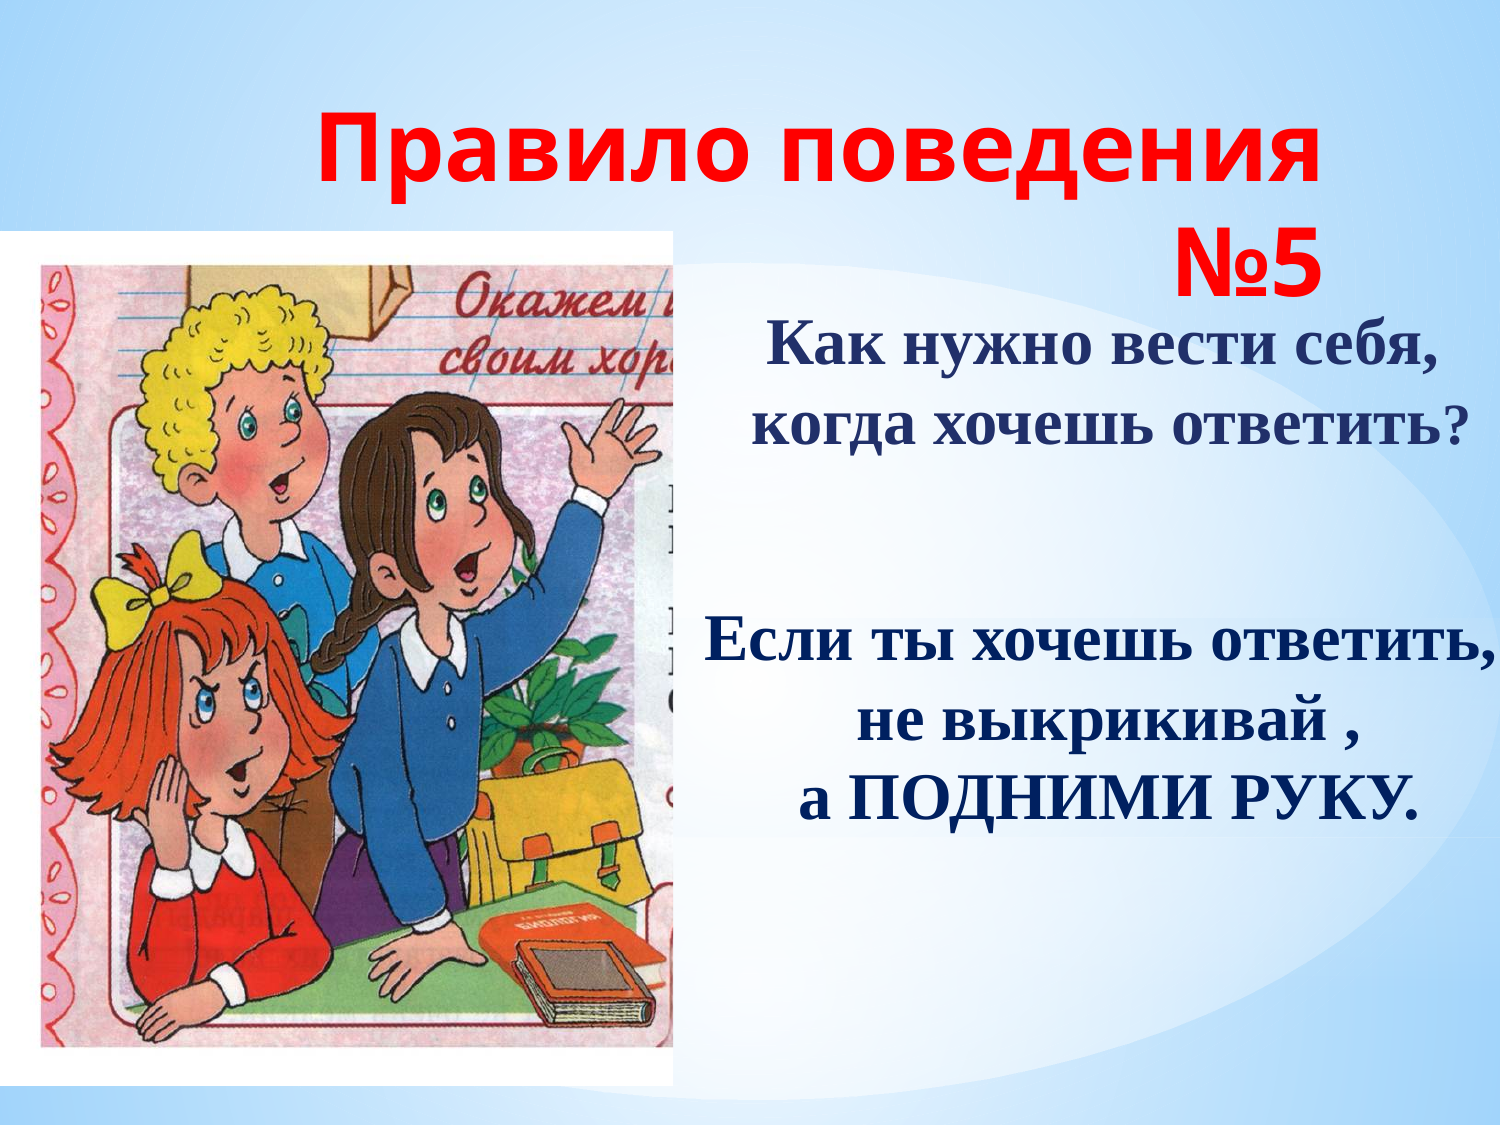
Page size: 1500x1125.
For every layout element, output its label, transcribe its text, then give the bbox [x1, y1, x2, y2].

title Правило поведения №5 [171, 78, 1341, 256]
text_box Если ты хочешь ответить, не выкрикивай , а ПОДНИМИ РУКУ. [677, 586, 1500, 841]
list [0, 231, 674, 1086]
text_box Как нужно вести себя, когда хочешь ответить? [720, 290, 1487, 466]
